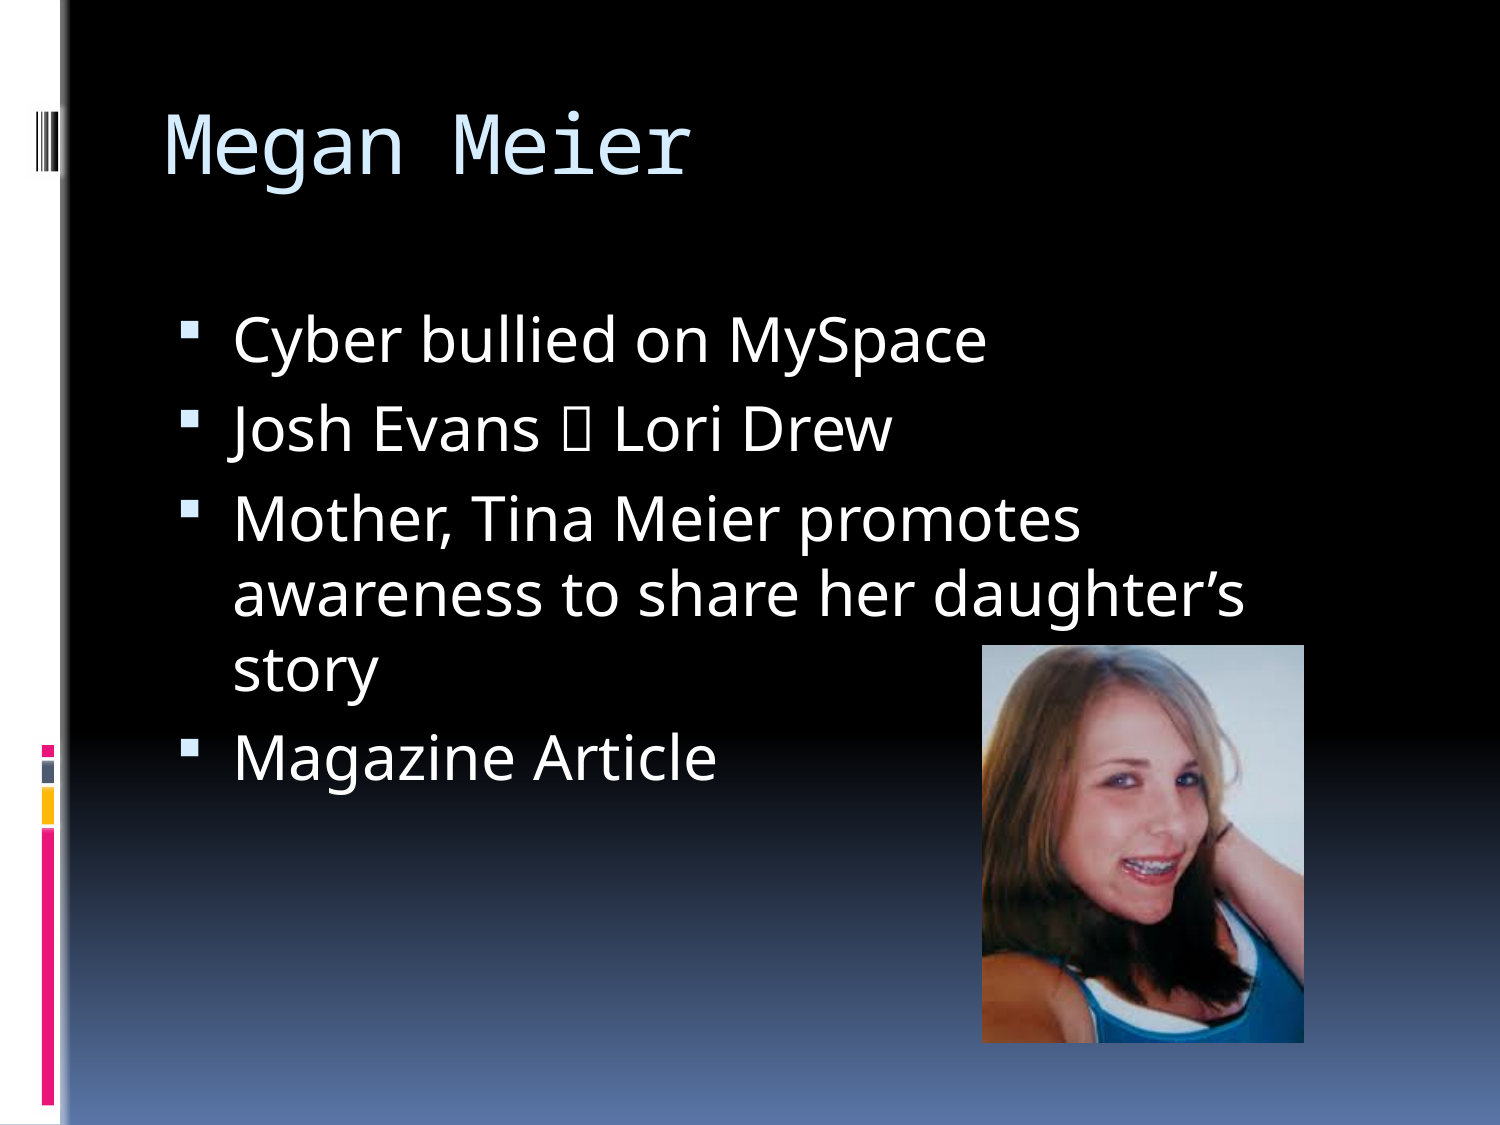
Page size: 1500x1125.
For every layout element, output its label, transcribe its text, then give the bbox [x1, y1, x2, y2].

list Cyber bullied on MySpace Josh Evans  Lori Drew Mother, Tina Meier promotes awareness to share her daughter’s story Magazine Article [150, 292, 1425, 1043]
picture [981, 644, 1304, 1043]
title Megan Meier [150, 83, 1425, 234]
